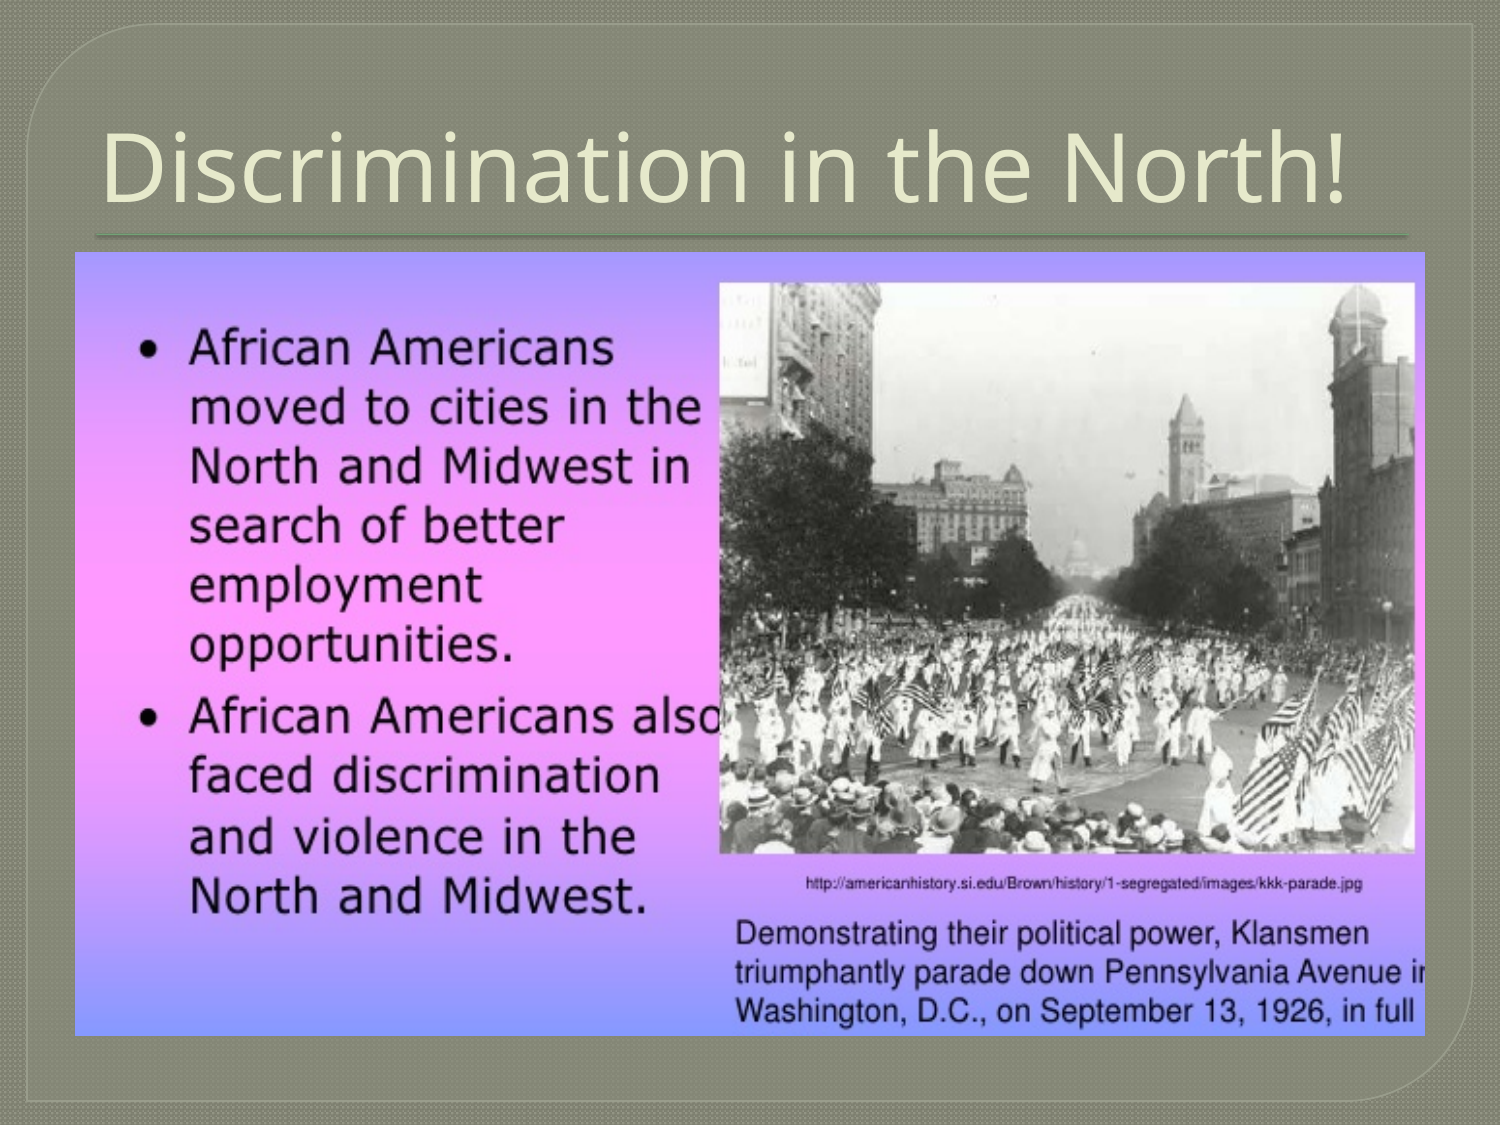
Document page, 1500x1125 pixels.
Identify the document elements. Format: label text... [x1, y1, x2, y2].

title Discrimination in the North! [75, 41, 1425, 230]
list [74, 251, 1426, 1036]
